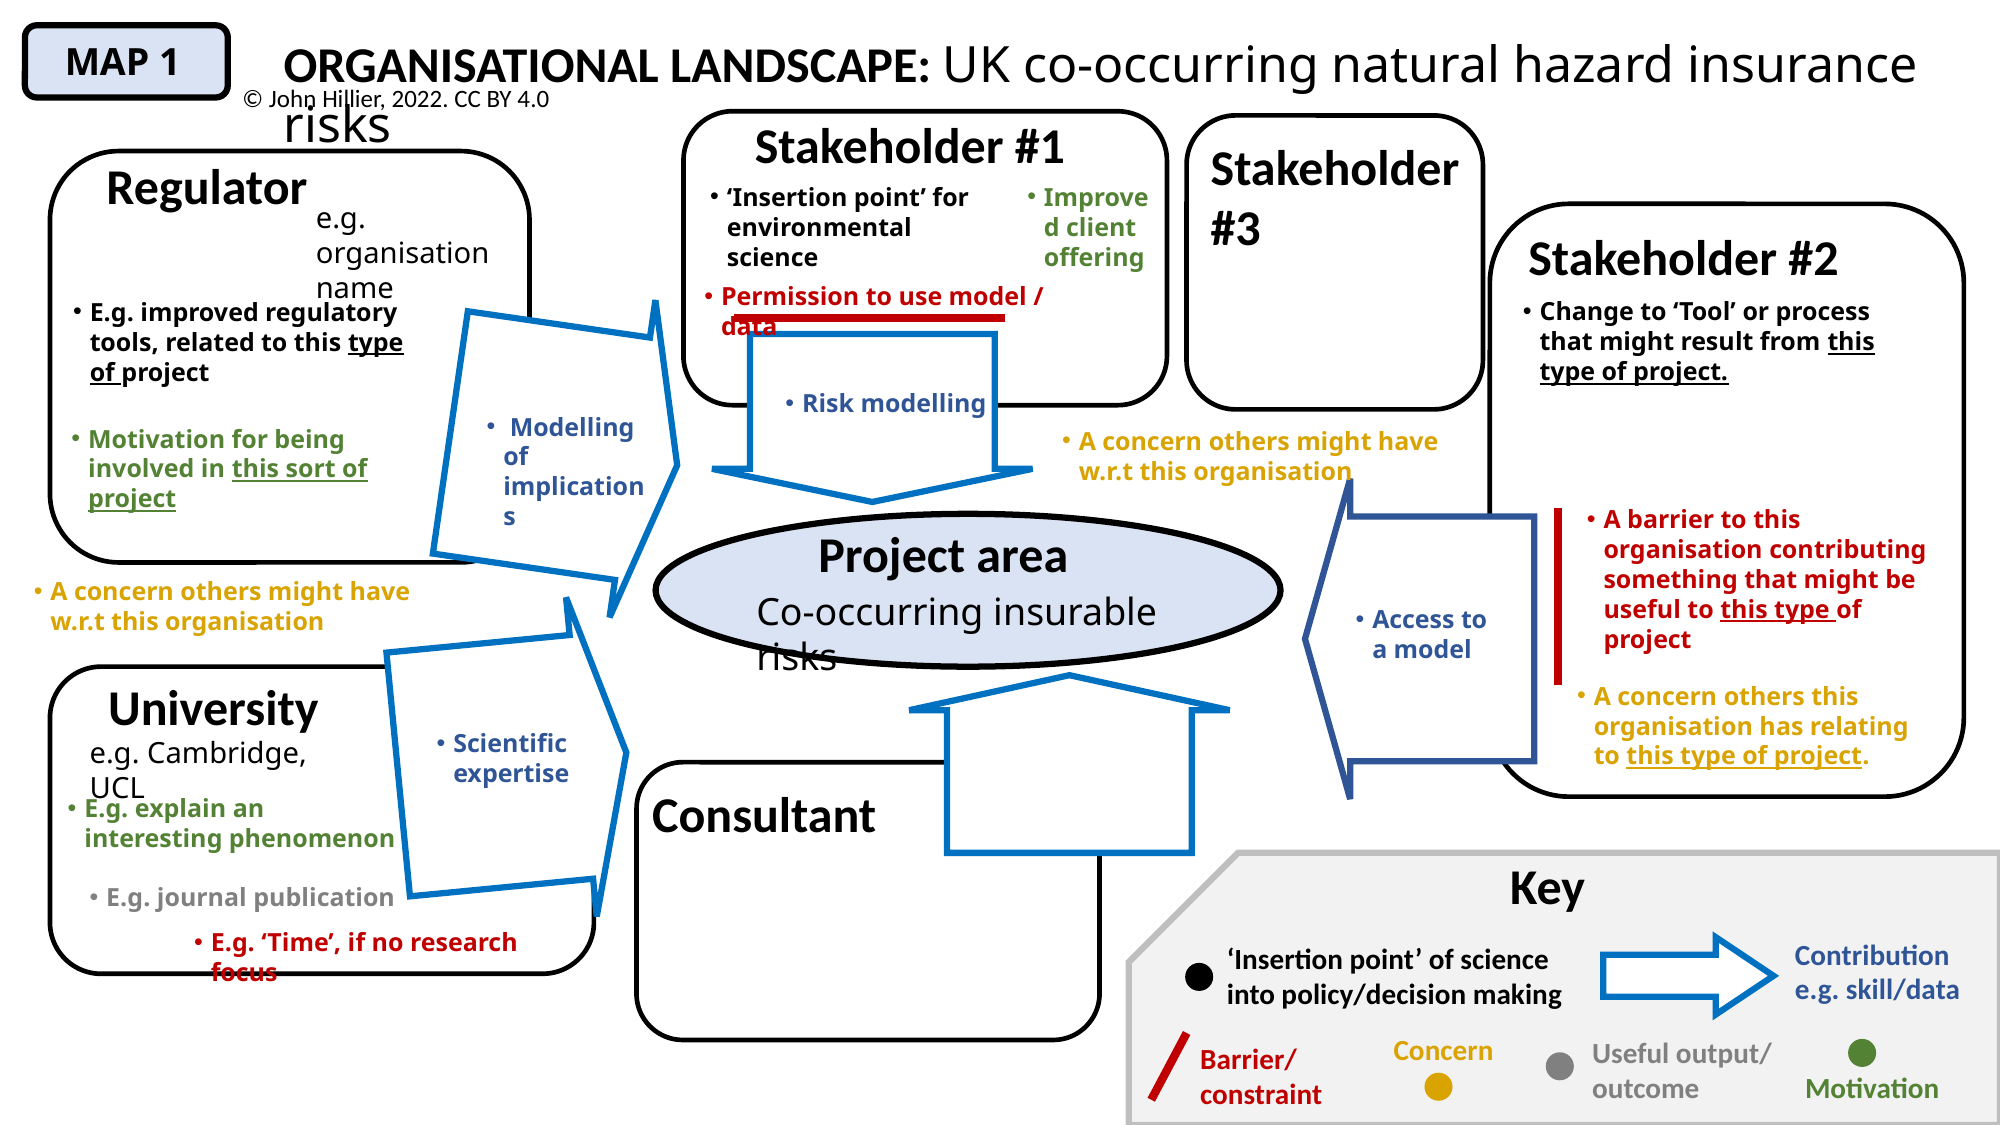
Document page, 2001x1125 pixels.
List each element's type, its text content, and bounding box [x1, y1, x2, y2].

text_box A concern others this organisation has relating to this type of project. [1562, 672, 1945, 778]
text_box [487, 312, 531, 319]
text_box Stakeholder #2 [1513, 217, 1901, 288]
text_box E.g. ‘Time’, if no research focus [179, 919, 577, 995]
text_box [1121, 522, 1282, 642]
text_box [1488, 202, 1965, 798]
text_box Regulator [91, 147, 328, 223]
text_box [48, 665, 406, 975]
text_box [908, 674, 1230, 854]
text_box Risk modelling [770, 380, 1008, 425]
text_box E.g. explain an interesting phenomenon [52, 785, 421, 860]
text_box MAP 1 [49, 31, 217, 91]
text_box Scientific expertise [421, 720, 659, 796]
text_box Stakeholder #3 [1195, 128, 1486, 264]
text_box e.g. Cambridge, UCL [74, 726, 369, 785]
text_box Motivation for being involved in this sort of project [56, 415, 425, 521]
text_box Change to ‘Tool’ or process that might result from this type of project. [1508, 288, 1926, 394]
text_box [1151, 1032, 1187, 1100]
text_box [1548, 1074, 1572, 1081]
text_box [1848, 1038, 1877, 1061]
text_box [405, 796, 620, 917]
text_box Useful output/ outcome [1577, 1026, 1806, 1112]
text_box [1424, 1074, 1453, 1101]
text_box [1201, 114, 1469, 128]
text_box Modelling of implications [471, 403, 665, 539]
text_box Motivation [1790, 1061, 1988, 1112]
text_box E.g. journal publication [74, 874, 515, 919]
text_box ‘Insertion point’ for environmental science [695, 174, 1008, 273]
text_box Concern [1378, 1023, 1577, 1074]
text_box [1602, 935, 1776, 1017]
text_box [23, 24, 229, 99]
text_box A concern others might have w.r.t this organisation [19, 568, 480, 643]
text_box Project area [803, 514, 1121, 580]
text_box Contribution e.g. skill/data [1780, 928, 1981, 1014]
text_box [711, 348, 1033, 504]
text_box [431, 300, 679, 618]
text_box e.g. organisation name [301, 191, 532, 312]
text_box Key [1495, 847, 1625, 923]
text_box ORGANISATIONAL LANDSCAPE: UK co-occurring natural hazard insurance risks [268, 25, 1940, 160]
text_box A barrier to this organisation contributing something that might be useful to this type of project [1572, 496, 1950, 661]
text_box [1185, 135, 1484, 411]
text_box [682, 160, 1168, 407]
text_box [385, 597, 615, 785]
text_box Co-occurring insurable risks [741, 580, 1204, 686]
text_box [635, 761, 1101, 1041]
text_box A concern others might have w.r.t this organisation [1047, 417, 1455, 493]
text_box [1303, 493, 1536, 800]
text_box ‘Insertion point’ of science into policy/decision making [1212, 933, 1585, 1018]
text_box E.g. improved regulatory tools, related to this type of project [58, 288, 419, 394]
text_box Barrier/ constraint [1185, 1032, 1341, 1118]
text_box © John Hillier, 2022. CC BY 4.0 [227, 75, 604, 120]
text_box [654, 524, 803, 644]
text_box [1127, 851, 2000, 1125]
text_box Access to a model [1340, 596, 1518, 671]
text_box [328, 160, 525, 191]
text_box [515, 880, 595, 962]
text_box Improved client offering [1012, 174, 1169, 309]
text_box [1185, 962, 1212, 991]
text_box Permission to use model / data [689, 273, 1072, 348]
text_box [48, 155, 476, 564]
